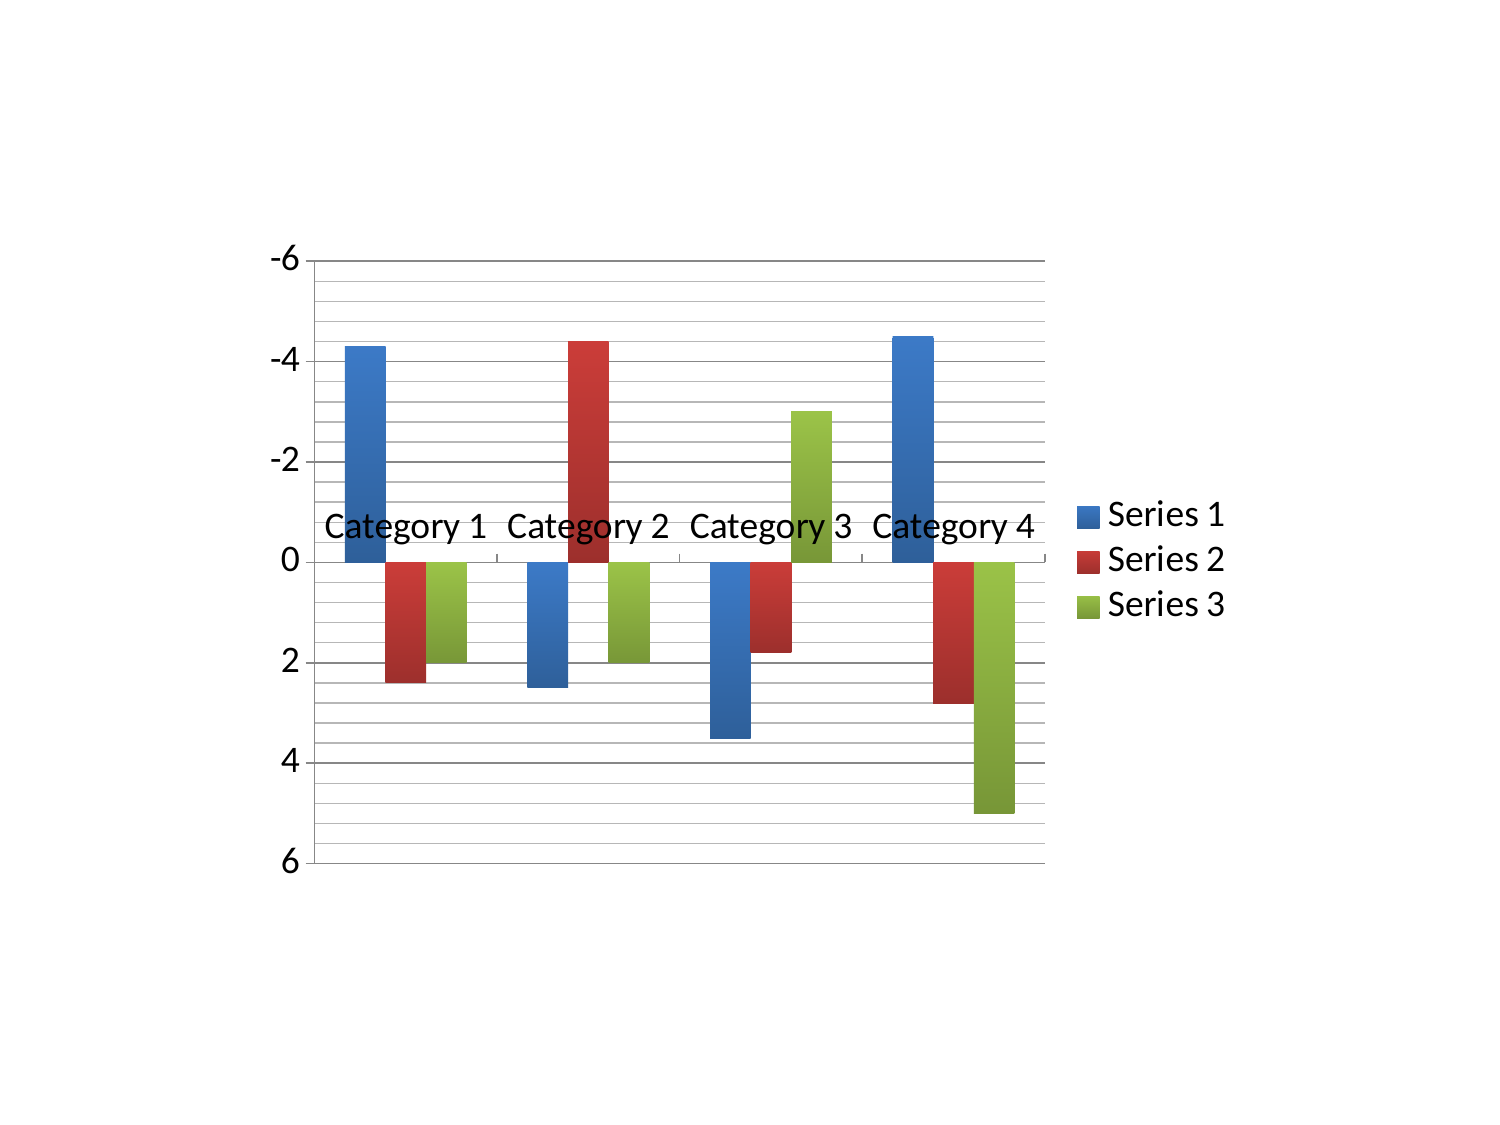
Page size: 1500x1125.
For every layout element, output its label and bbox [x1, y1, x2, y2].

chart [249, 228, 1251, 897]
